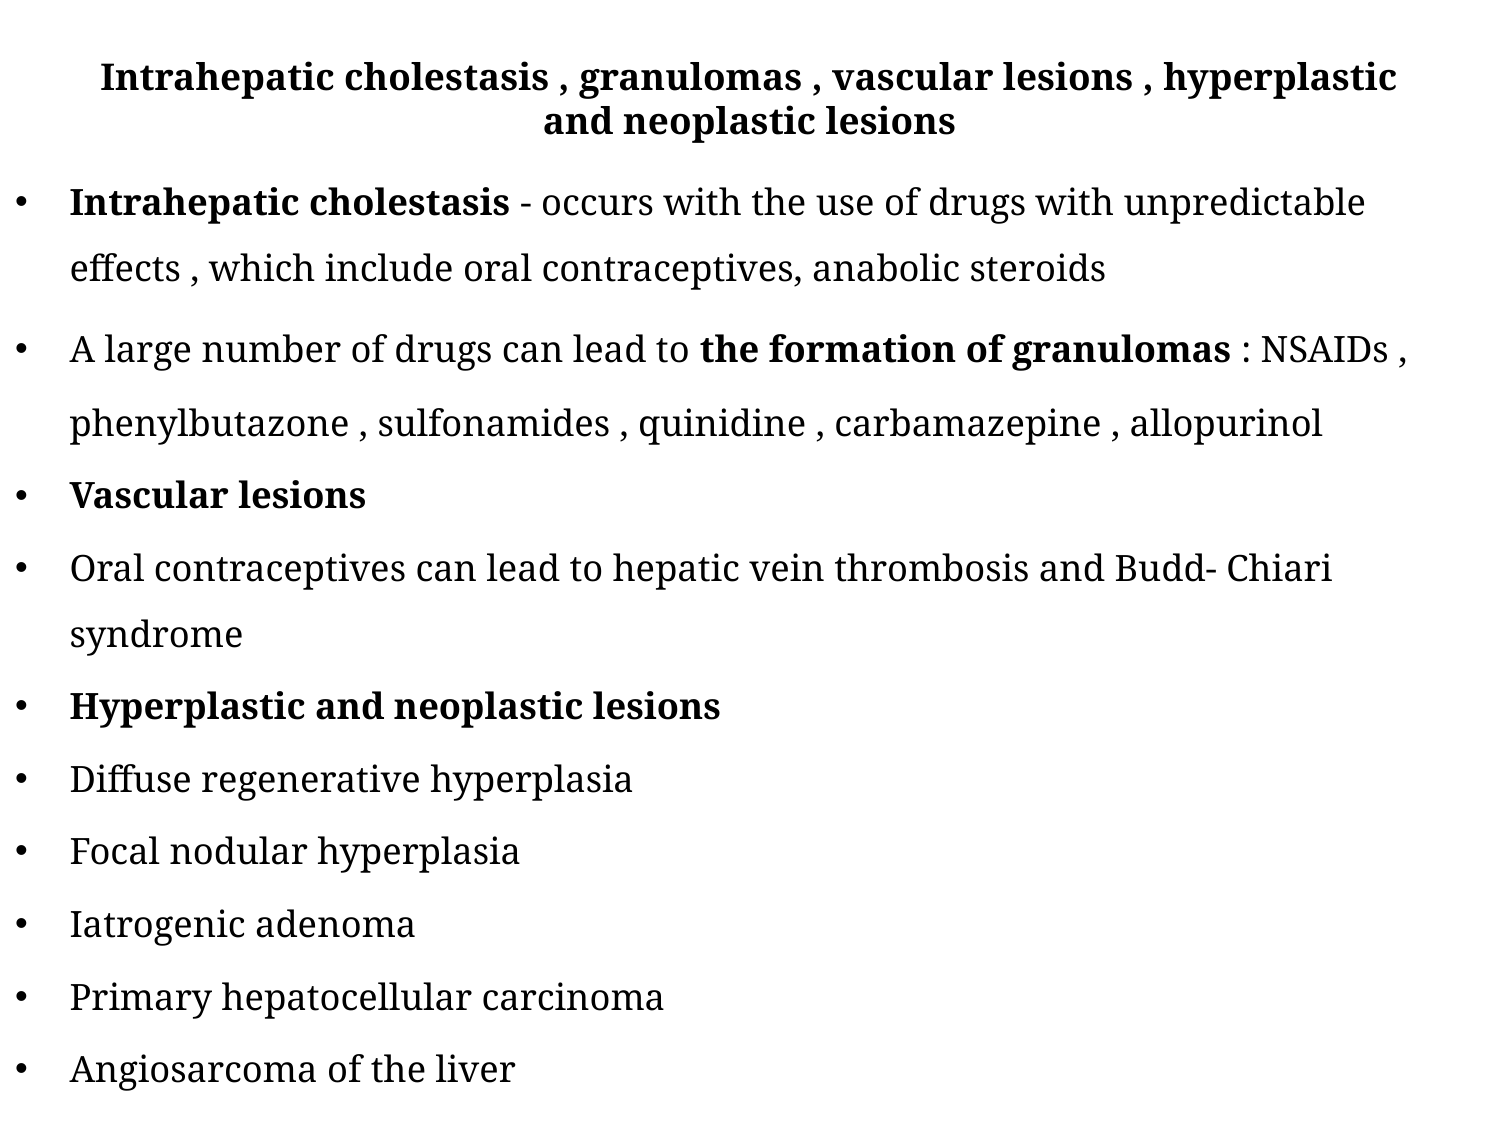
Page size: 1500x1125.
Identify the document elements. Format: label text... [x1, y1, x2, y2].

list Intrahepatic cholestasis - occurs with the use of drugs with unpredictable effects , which include oral contraceptives, anabolic steroids A large number of drugs can lead to the formation of granulomas : NSAIDs , phenylbutazone , sulfonamides , quinidine , carbamazepine , allopurinol Vascular lesions Oral contraceptives can lead to hepatic vein thrombosis and Budd- Chiari syndrome Hyperplastic and neoplastic lesions Diffuse regenerative hyperplasia Focal nodular hyperplasia Iatrogenic adenoma Primary hepatocellular carcinoma Angiosarcoma of the liver [0, 149, 1500, 1100]
title Intrahepatic cholestasis , granulomas , vascular lesions , hyperplastic and neoplastic lesions [75, 45, 1425, 149]
